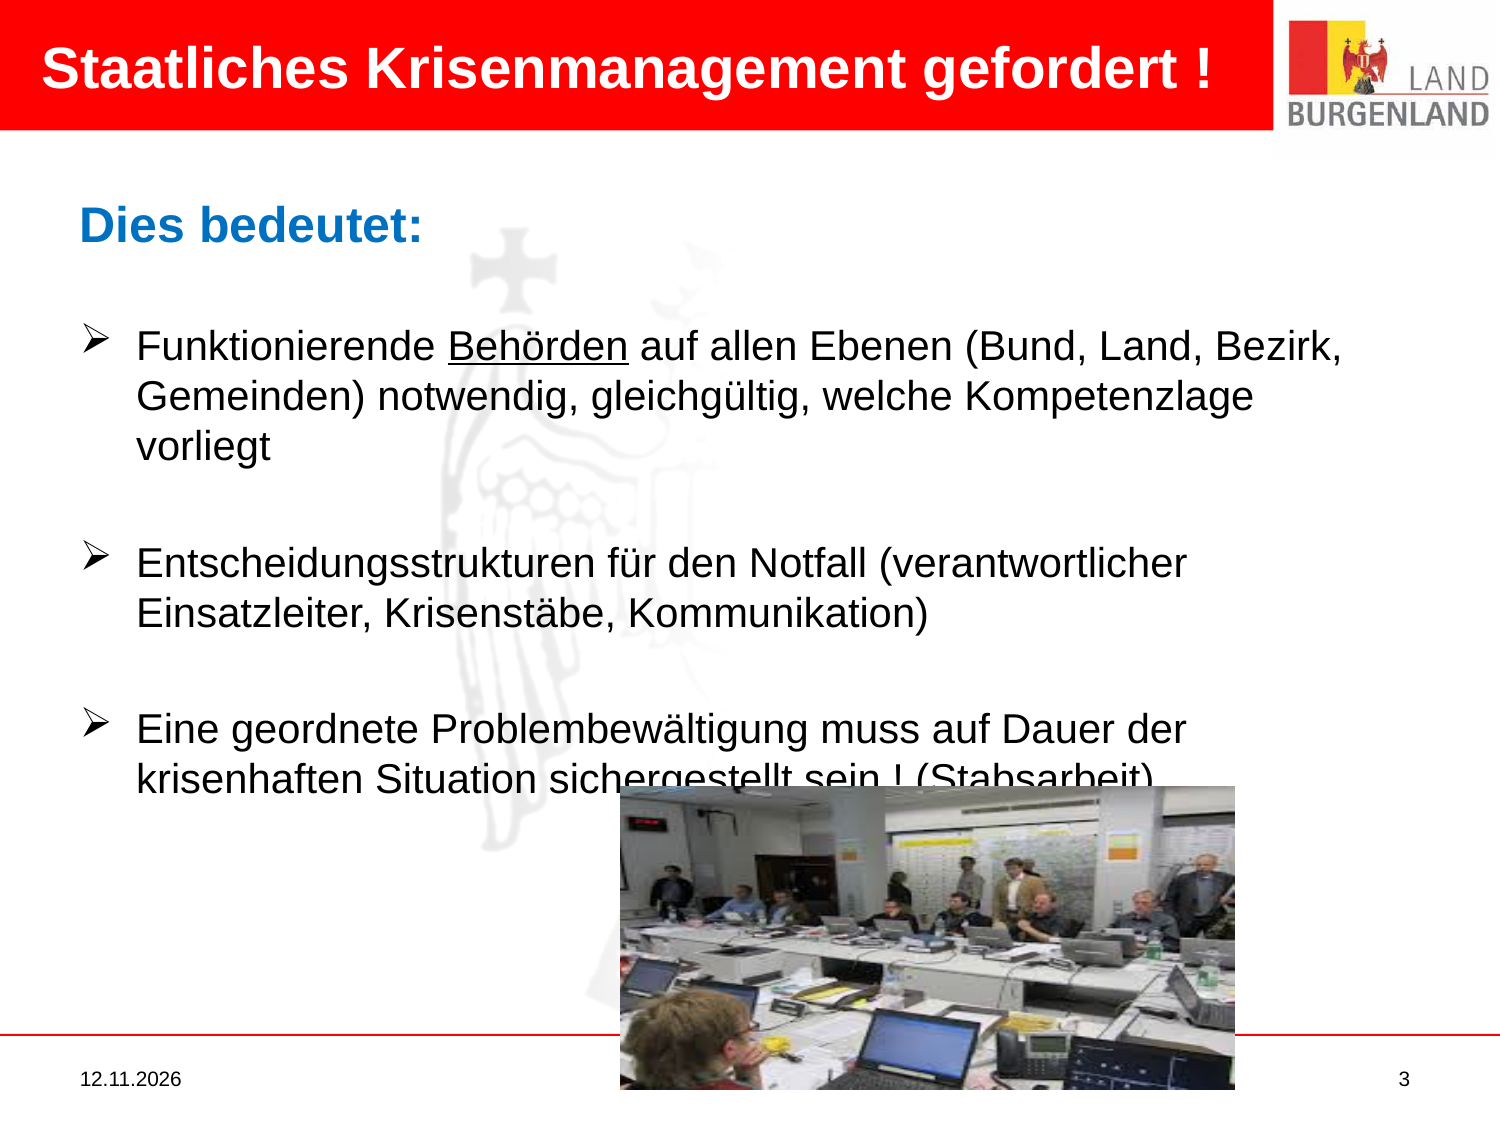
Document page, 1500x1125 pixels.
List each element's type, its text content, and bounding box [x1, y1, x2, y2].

title Staatliches Krisenmanagement gefordert ! [0, 0, 1274, 131]
slide_number 3 [1237, 1061, 1425, 1094]
list Dies bedeutet: Funktionierende Behörden auf allen Ebenen (Bund, Land, Bezirk, Gemeinden) notwendig, gleichgültig, welche Kompetenzlage vorliegt Entscheidungsstrukturen für den Notfall (verantwortlicher Einsatzleiter, Krisenstäbe, Kommunikation) Eine geordnete Problembewältigung muss auf Dauer der krisenhaften Situation sichergestellt sein ! (Stabsarbeit) [64, 184, 1415, 986]
picture [619, 786, 1235, 1091]
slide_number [64, 1061, 415, 1094]
picture [1273, 1, 1495, 161]
